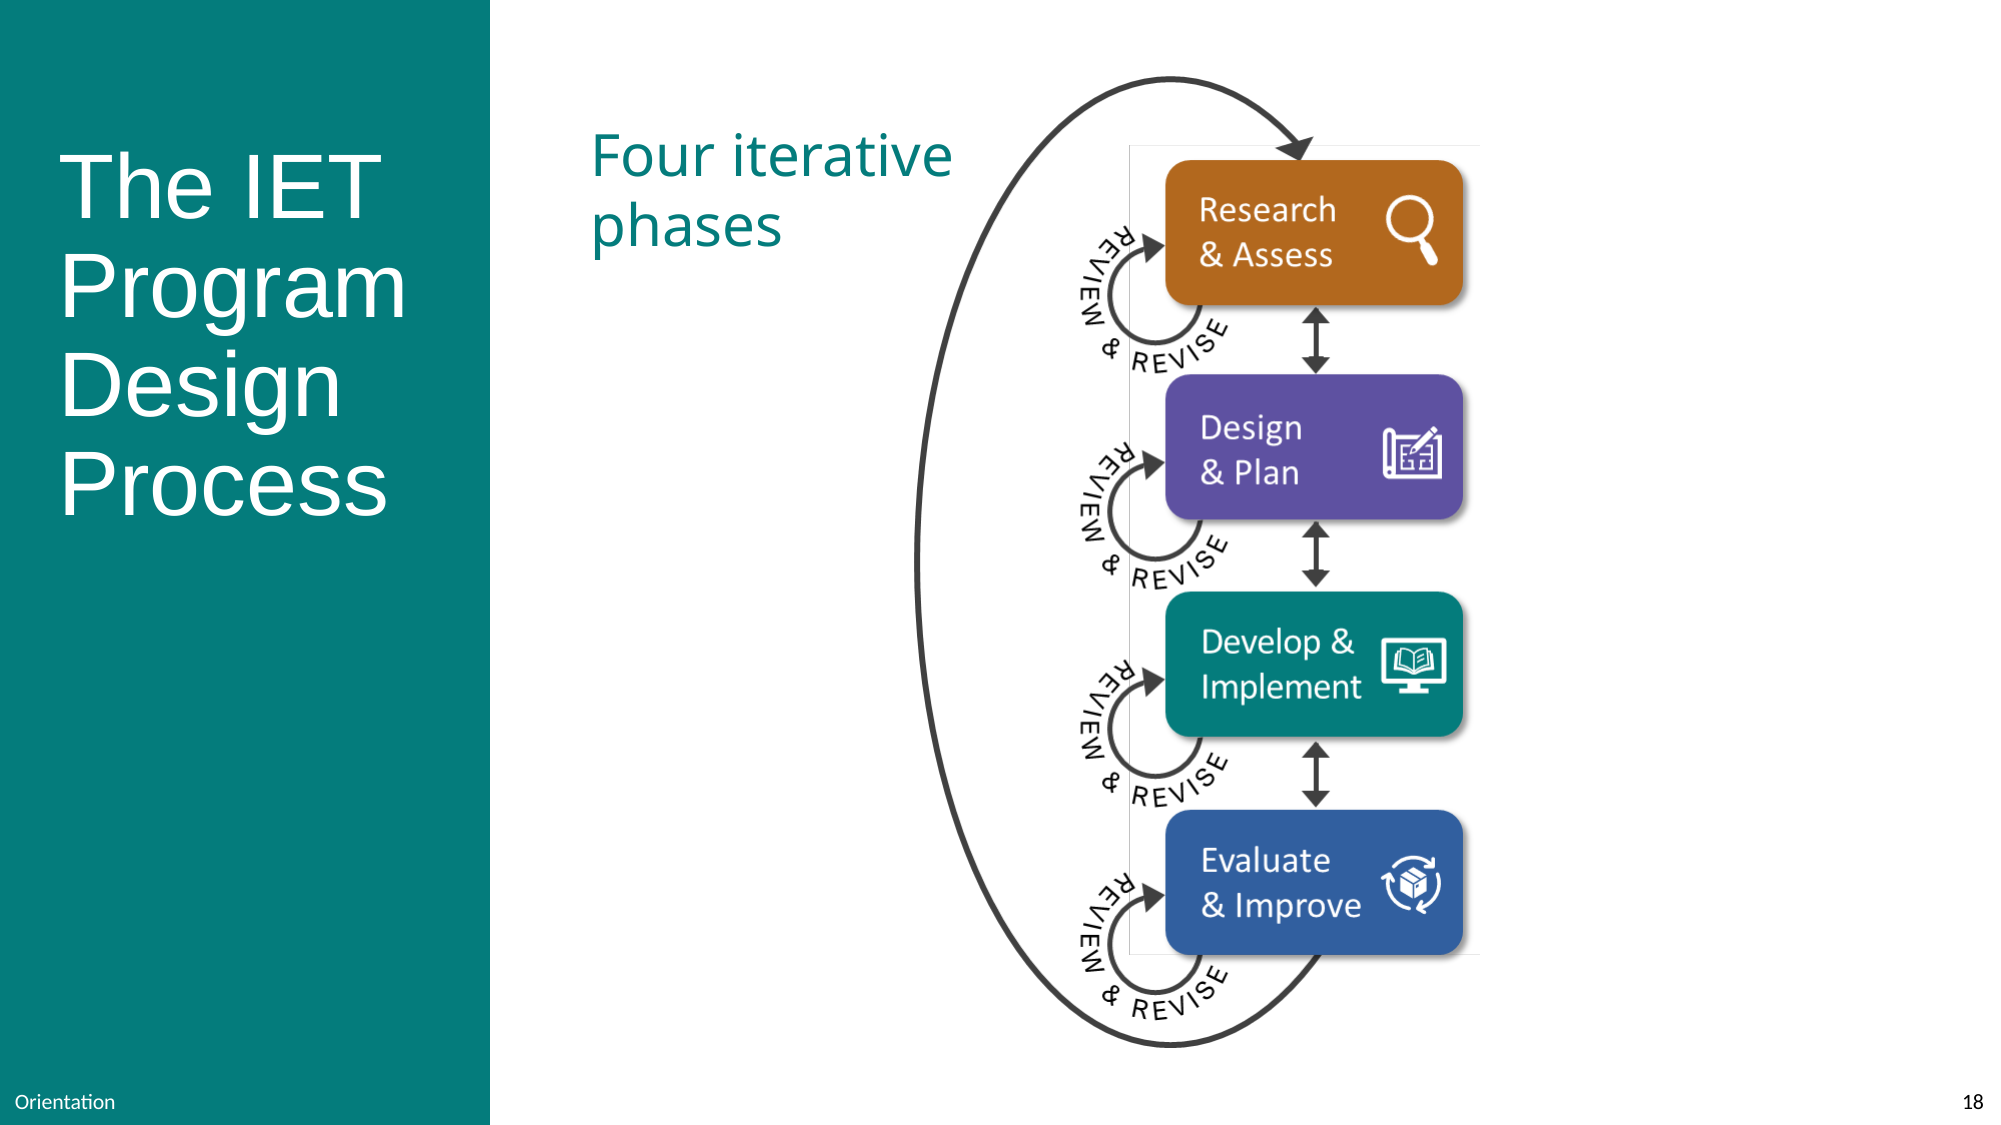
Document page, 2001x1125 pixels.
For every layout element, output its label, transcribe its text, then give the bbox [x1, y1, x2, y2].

text_box Four iterative phases [575, 111, 914, 266]
title The IET Program Design Process [43, 131, 521, 544]
footer Orientation [0, 1074, 675, 1122]
slide_number 18 [1548, 1074, 1999, 1122]
picture [914, 76, 1480, 1048]
